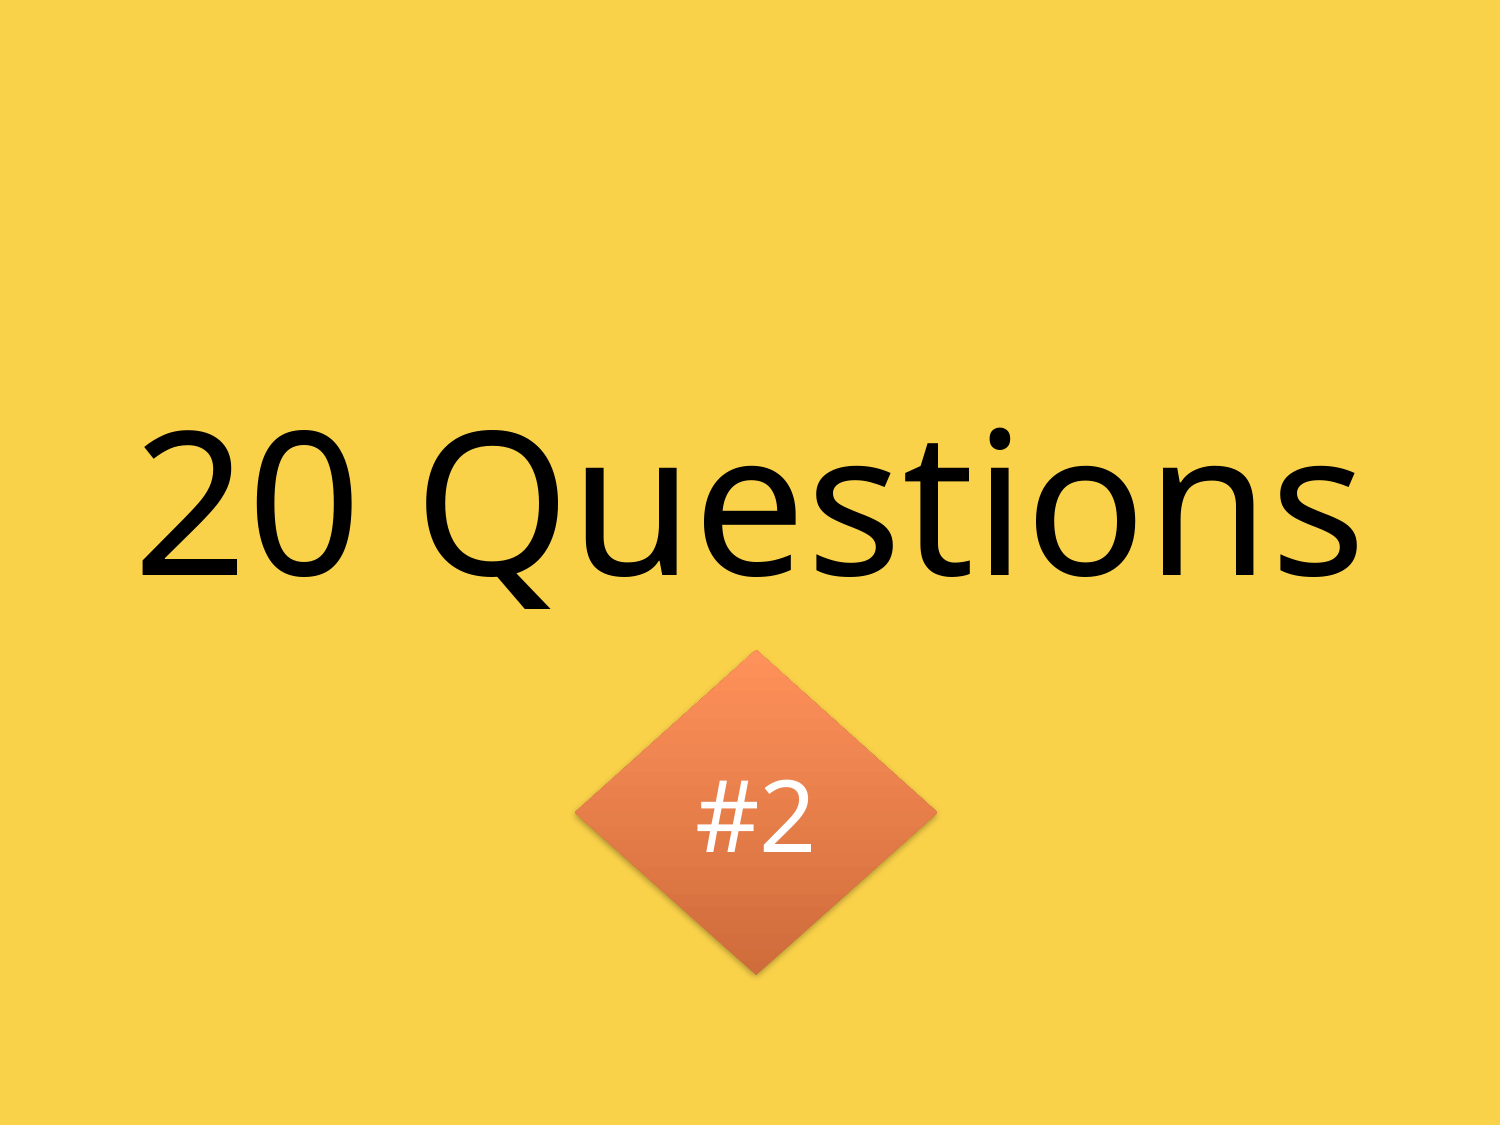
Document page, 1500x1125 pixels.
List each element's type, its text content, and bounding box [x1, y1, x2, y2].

text_box #2 [574, 650, 938, 976]
title 20 Questions [112, 424, 1388, 667]
